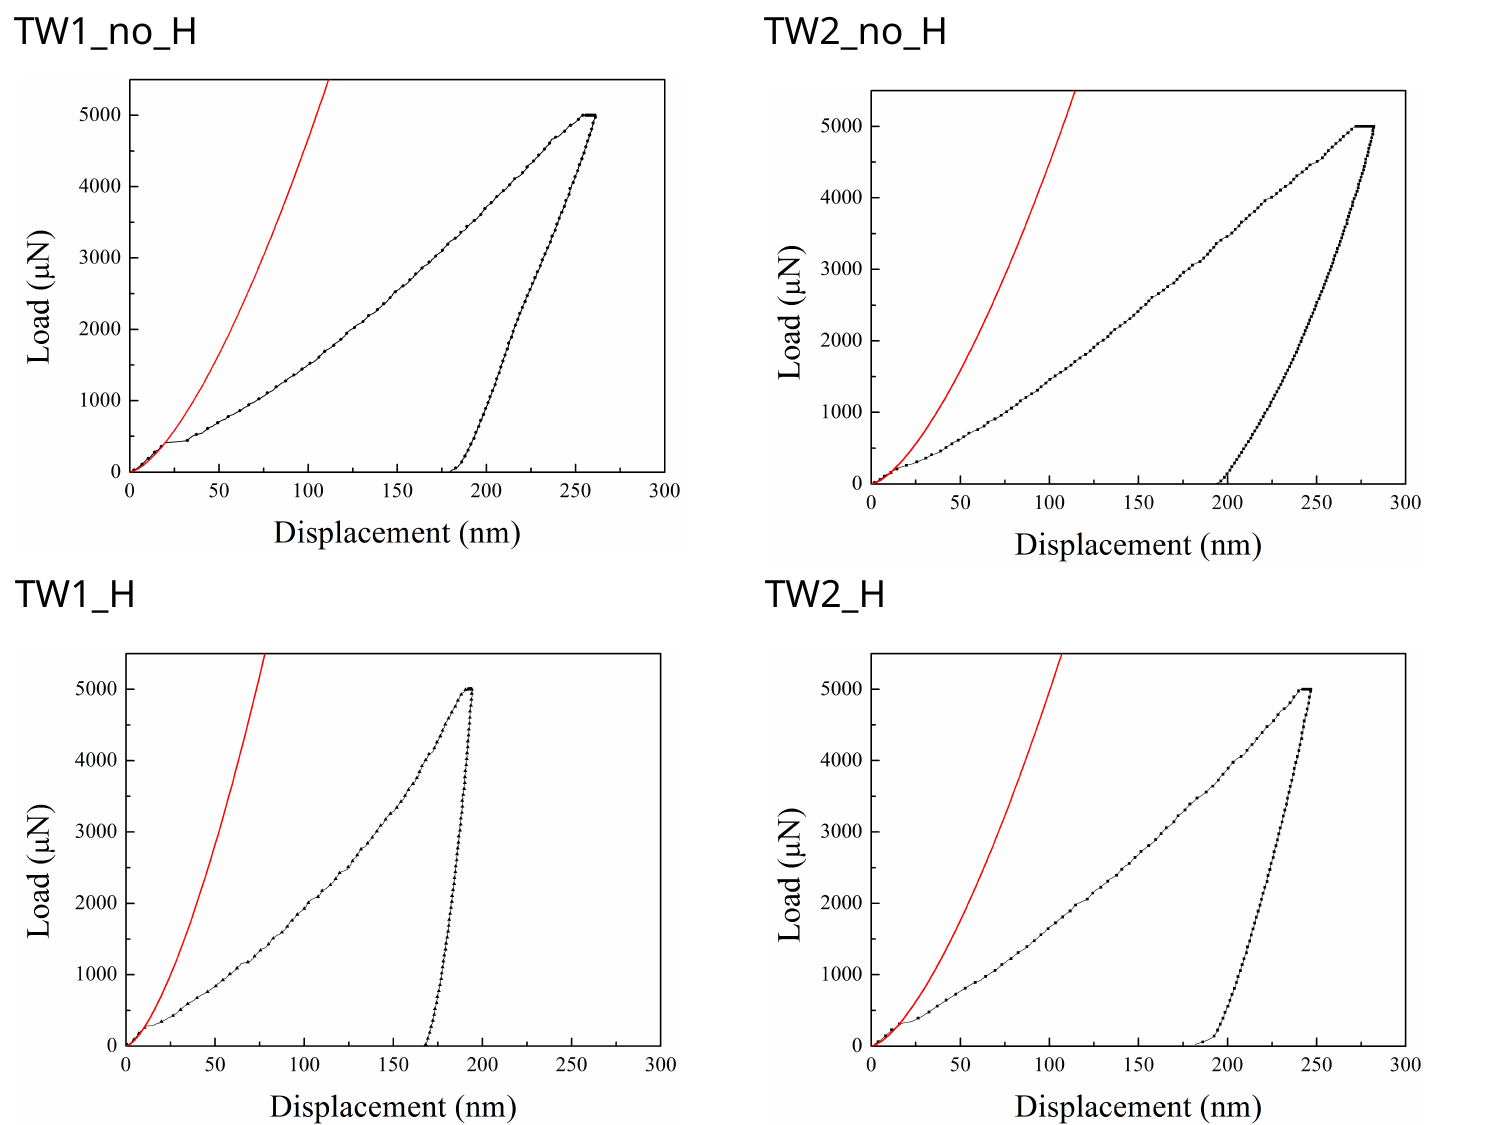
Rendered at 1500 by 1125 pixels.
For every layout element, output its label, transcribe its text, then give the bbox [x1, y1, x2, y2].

text_box TW1_no_H [0, 0, 213, 60]
text_box TW2_H [749, 562, 902, 623]
picture [768, 652, 1424, 1125]
text_box TW1_H [0, 562, 152, 623]
picture [768, 89, 1424, 563]
picture [17, 77, 683, 551]
picture [17, 652, 679, 1125]
text_box TW2_no_H [748, 0, 963, 60]
